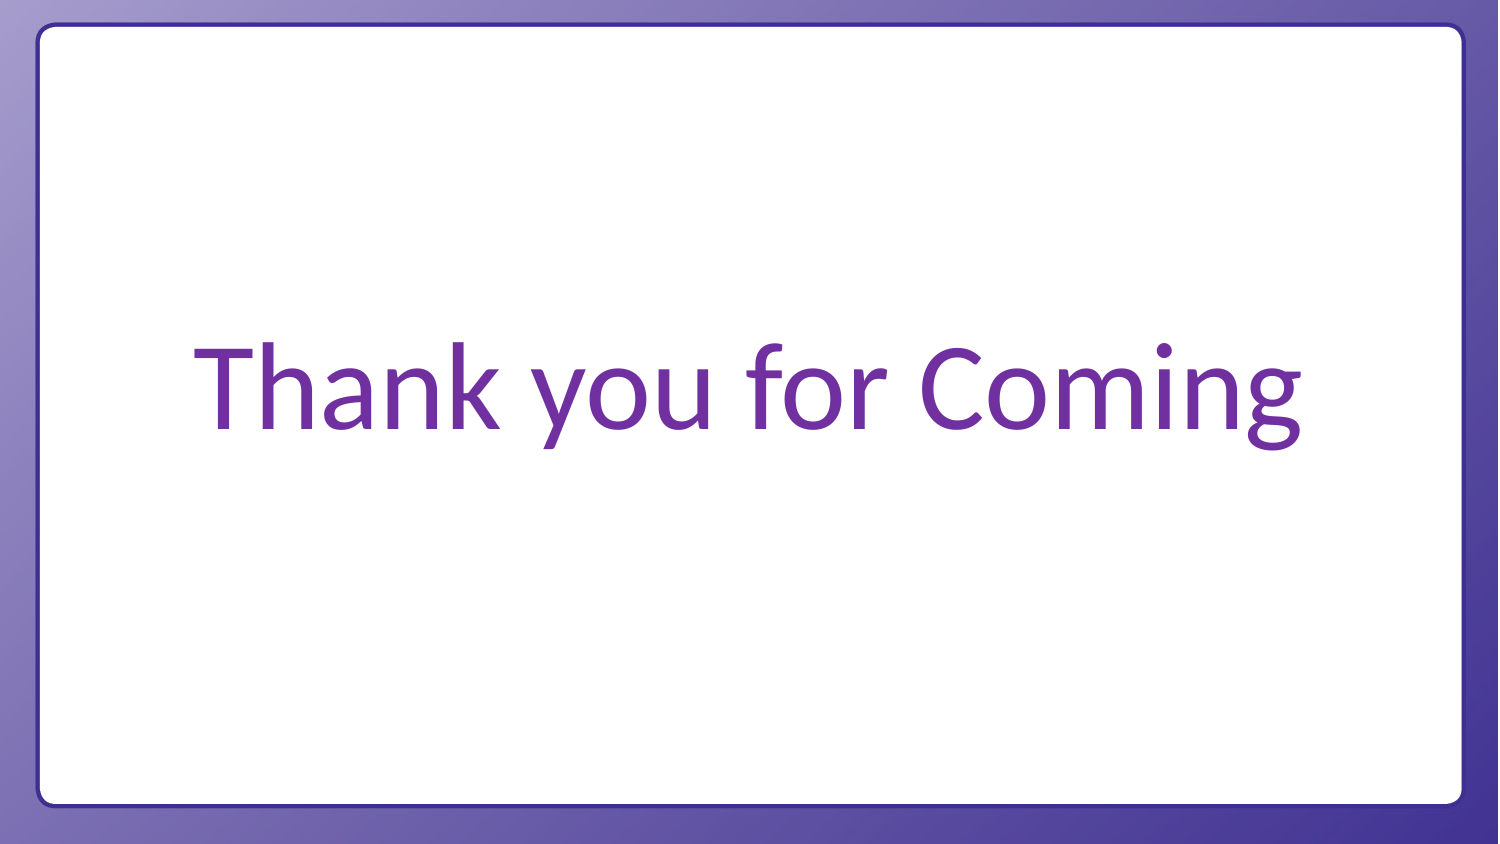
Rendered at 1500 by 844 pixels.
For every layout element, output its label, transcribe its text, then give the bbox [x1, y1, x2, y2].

picture [0, 0, 1498, 844]
text_box Thank you for Coming [38, 297, 1460, 462]
